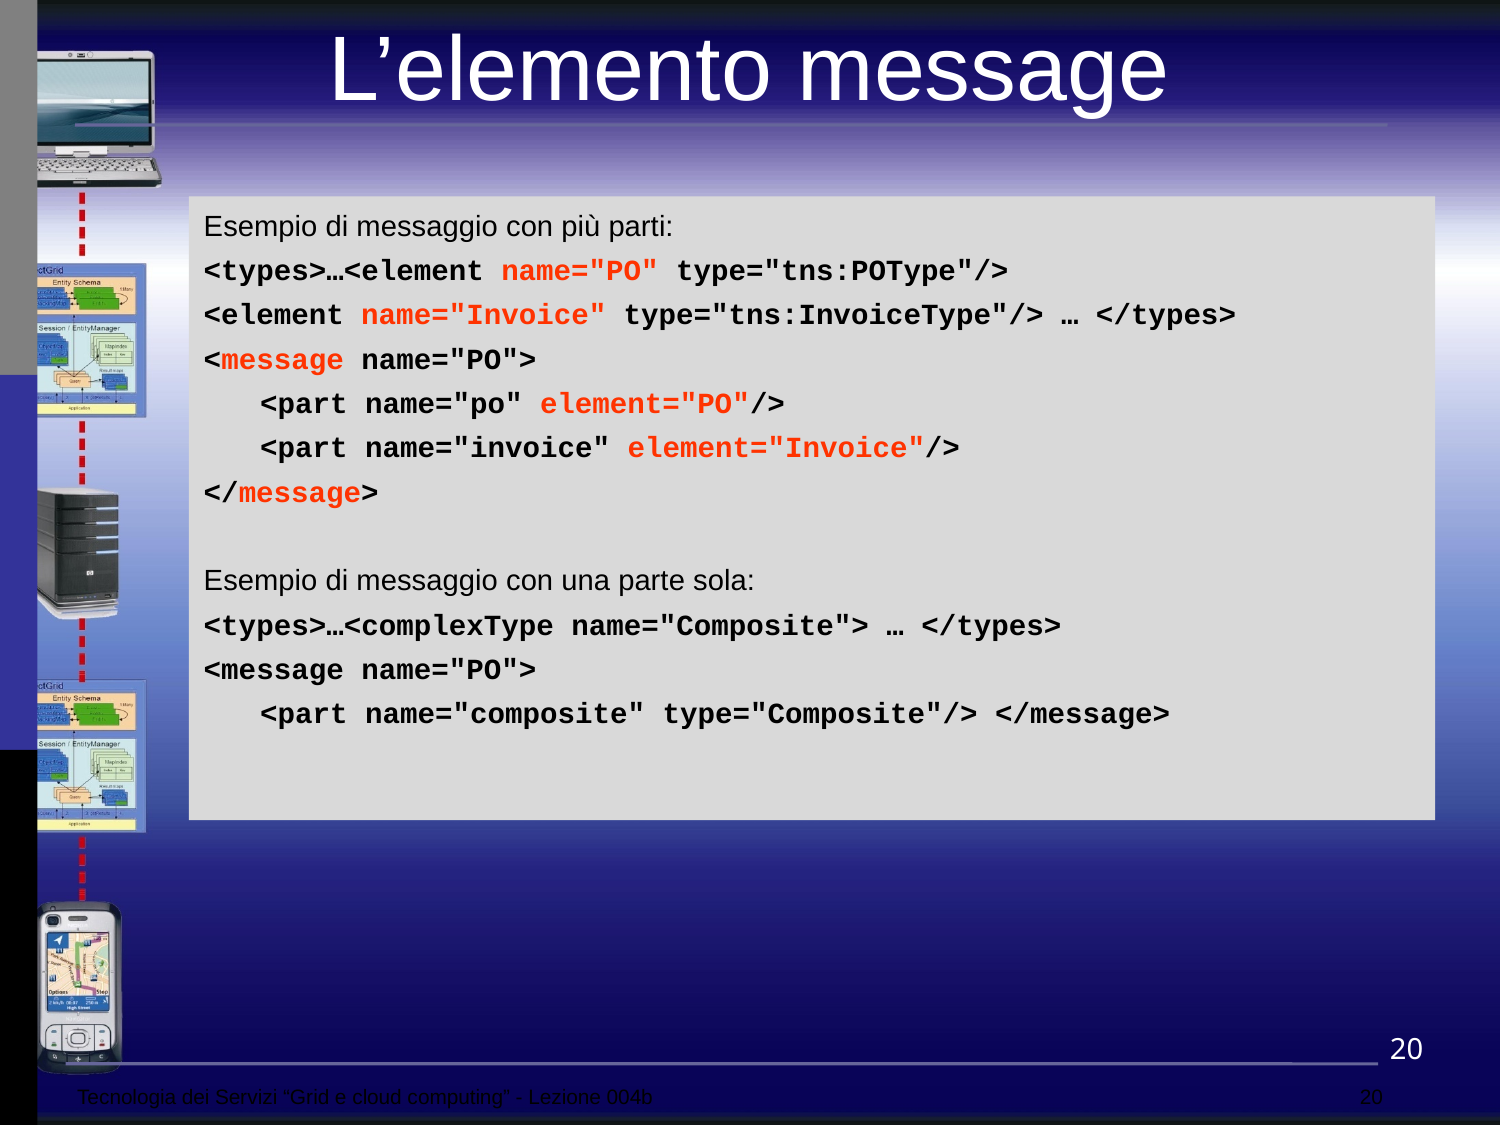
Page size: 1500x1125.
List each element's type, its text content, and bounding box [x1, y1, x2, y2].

picture [38, 0, 1500, 1125]
list Esempio di messaggio con più parti: <types>…<element name="PO" type="tns:POType"/> <element name="Invoice" type="tns:InvoiceType"/> … </types> <message name="PO"> <part name="po" element="PO"/> <part name="invoice" element="Invoice"/> </message> Esempio di messaggio con una parte sola: <types>…<complexType name="Composite"> … </types> <message name="PO"> <part name="composite" type="Composite"/> </message> [188, 196, 1436, 821]
title L’elemento message [74, 23, 1426, 106]
